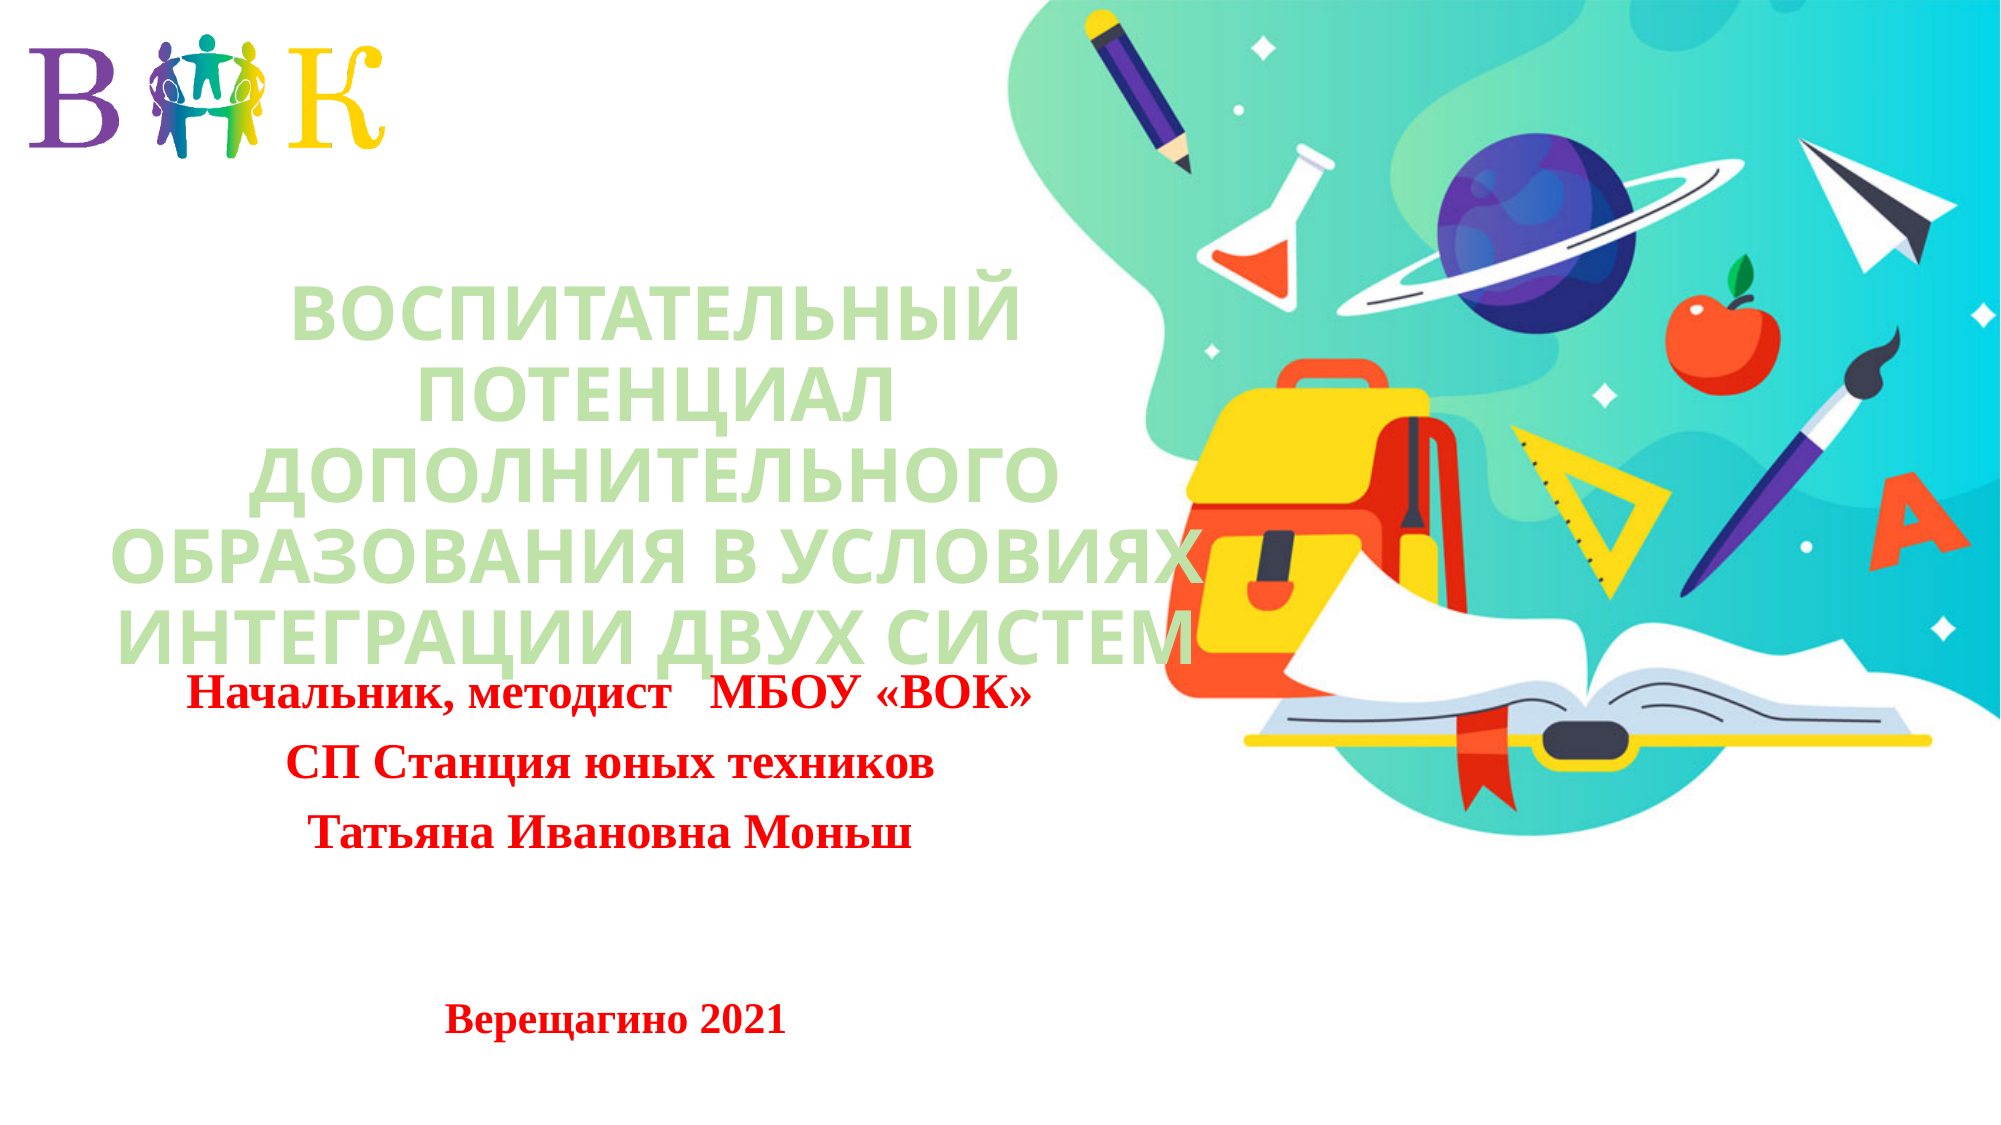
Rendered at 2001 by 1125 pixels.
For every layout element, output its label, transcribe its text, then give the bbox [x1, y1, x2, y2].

title ВОСПИТАТЕЛЬНЫЙ ПОТЕНЦИАЛ ДОПОЛНИТЕЛЬНОГО ОБРАЗОВАНИЯ В УСЛОВИЯХ ИНТЕГРАЦИИ ДВУХ СИСТЕМ [40, 267, 1274, 688]
picture [0, 0, 2001, 1125]
text_box Начальник, методист МБОУ «ВОК» СП Станция юных техников Татьяна Ивановна Моньш Верещагино 2021 [0, 665, 1233, 1050]
